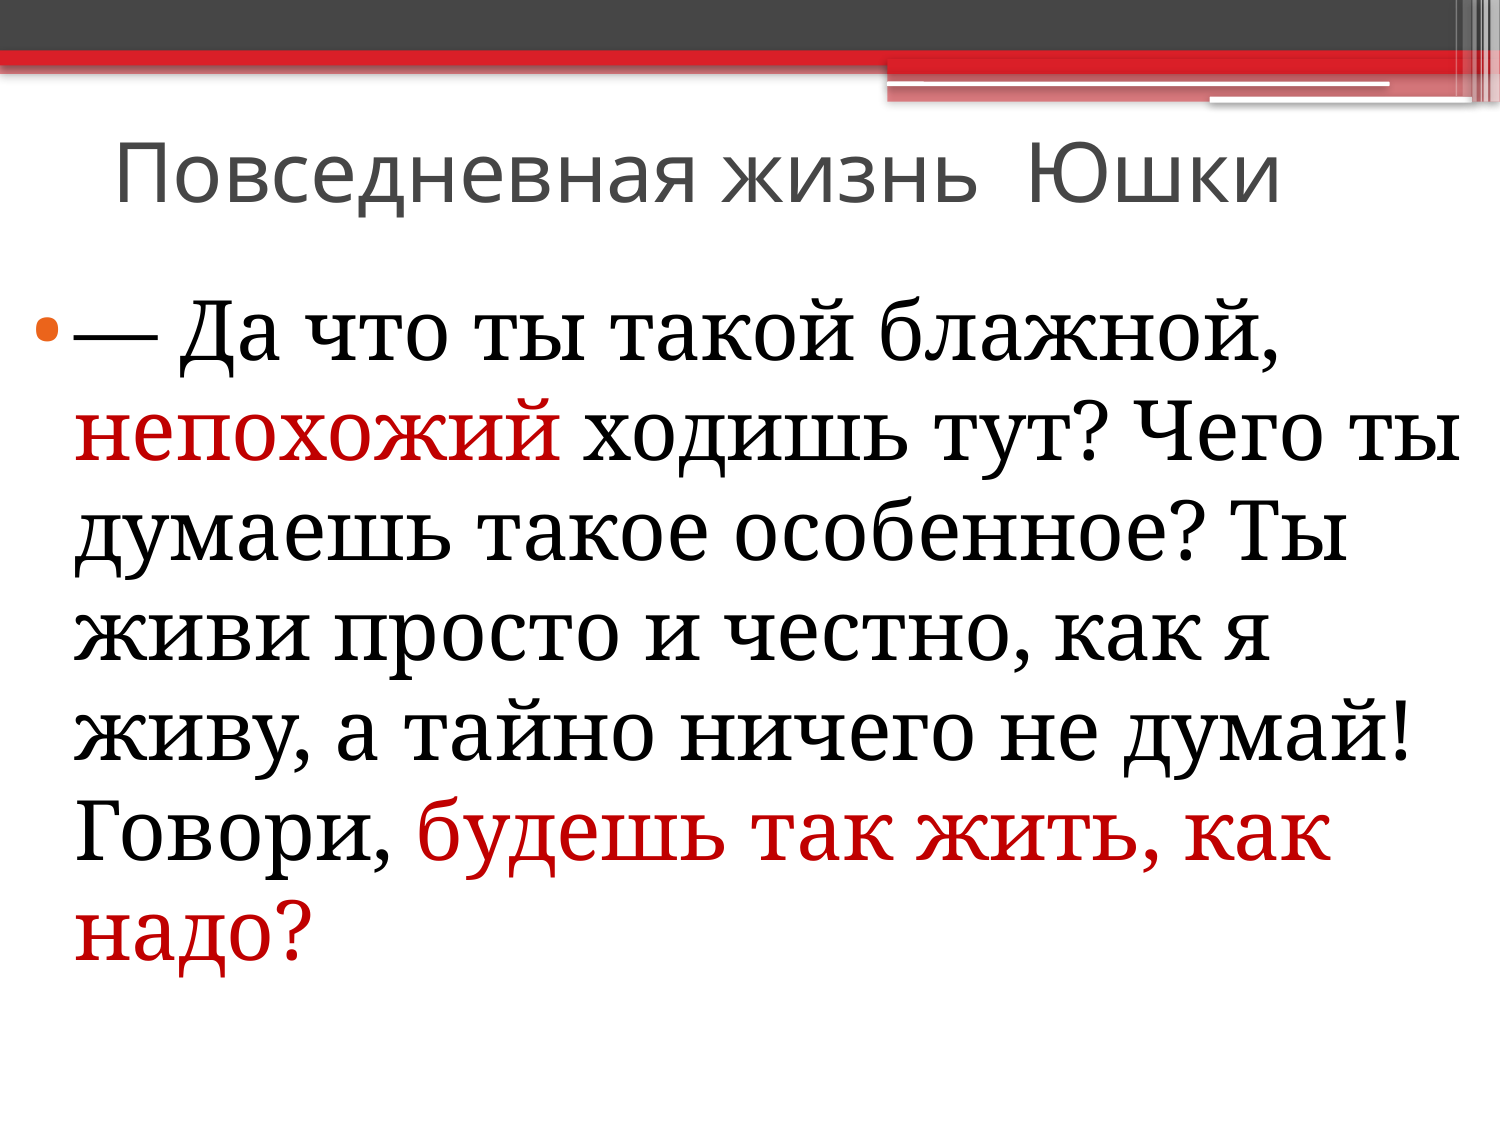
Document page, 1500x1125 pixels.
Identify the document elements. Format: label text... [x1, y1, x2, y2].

list — Да что ты такой блажной, непохожий ходишь тут? Чего ты думаешь такое особенное? Ты живи просто и честно, как я живу, а тайно ничего не думай! Говори, будешь так жить, как надо? [0, 269, 1500, 979]
title Повседневная жизнь Юшки [23, 82, 1374, 257]
